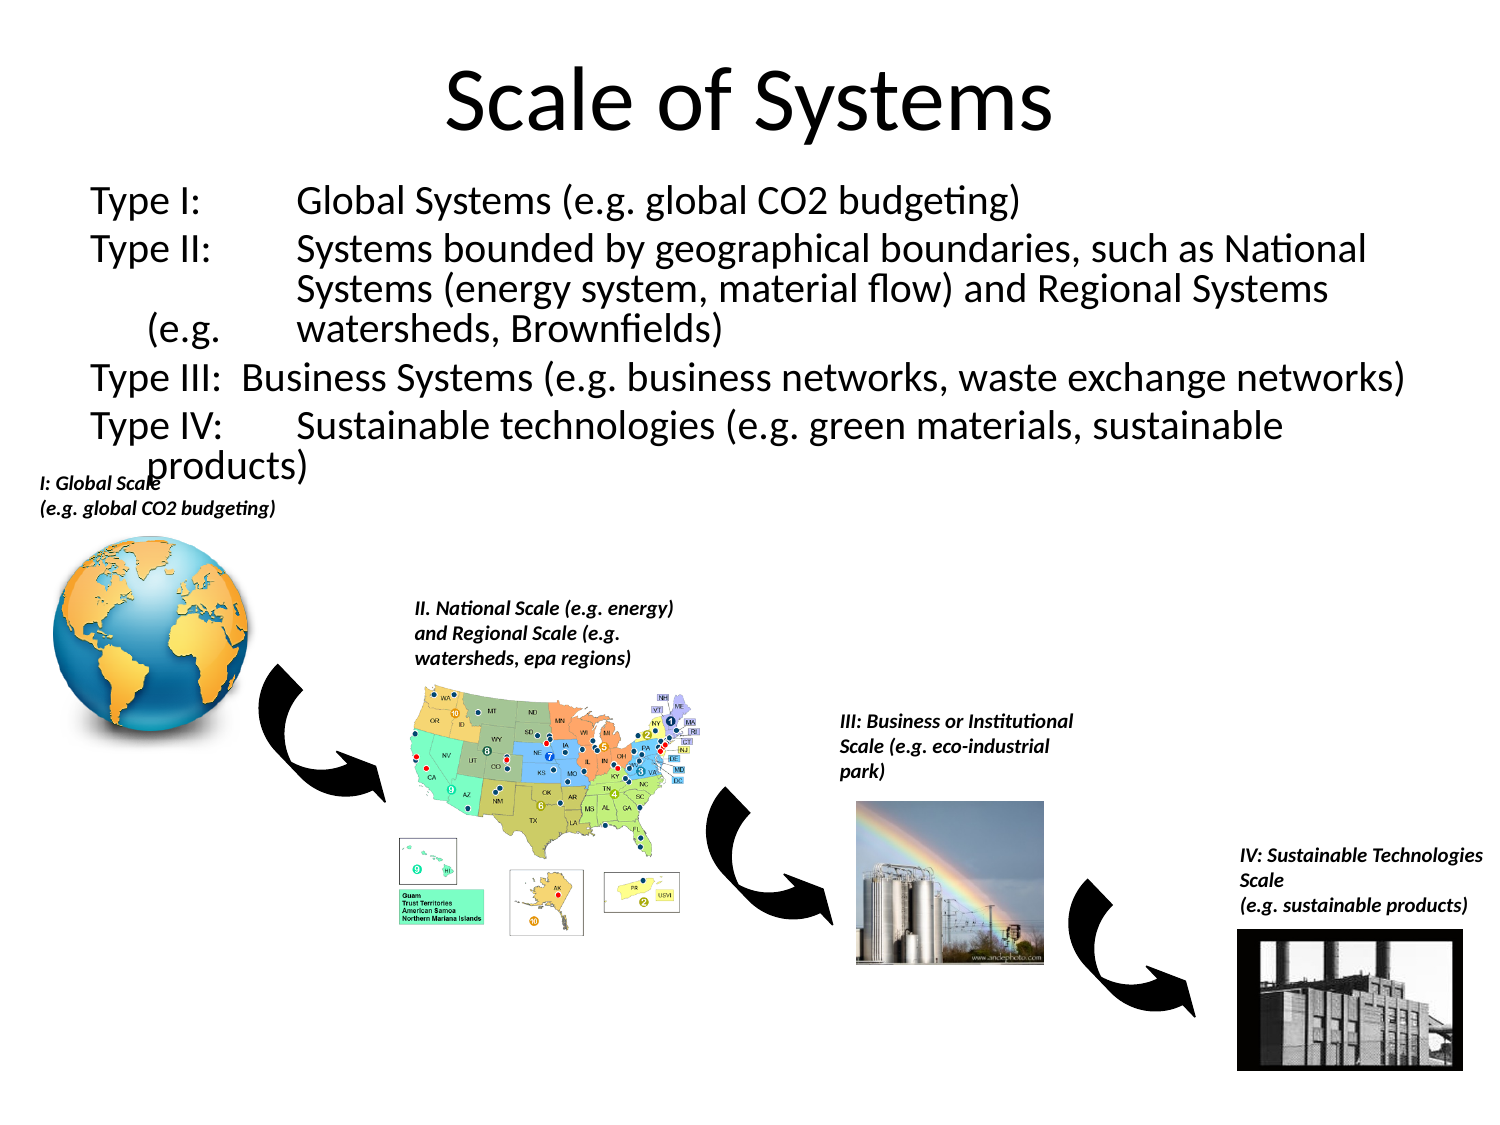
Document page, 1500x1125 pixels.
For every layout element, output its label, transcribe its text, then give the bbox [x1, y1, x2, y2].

title Scale of Systems [75, 0, 1425, 174]
text_box III: Business or Institutional Scale (e.g. eco-industrial park) [825, 699, 1100, 790]
text_box [1069, 879, 1196, 1018]
text_box I: Global Scale (e.g. global CO2 budgeting) [24, 462, 338, 528]
picture [37, 528, 263, 755]
text_box [266, 664, 386, 803]
text_box IV: Sustainable Technologies Scale (e.g. sustainable products) [1224, 834, 1500, 924]
text_box II. National Scale (e.g. energy) and Regional Scale (e.g. watersheds, epa regions) [399, 587, 713, 678]
list Type I: Global Systems (e.g. global CO2 budgeting) Type II: Systems bounded by geographical boundaries, such as National Systems (energy system, material flow) and Regional Systems (e.g. watersheds, Brownfields) Type III: Business Systems (e.g. business networks, waste exchange networks) Type IV: Sustainable technologies (e.g. green materials, sustainable products) [75, 174, 1425, 918]
text_box [706, 787, 833, 925]
picture [855, 800, 1044, 966]
picture [399, 683, 701, 936]
picture [1237, 928, 1463, 1071]
